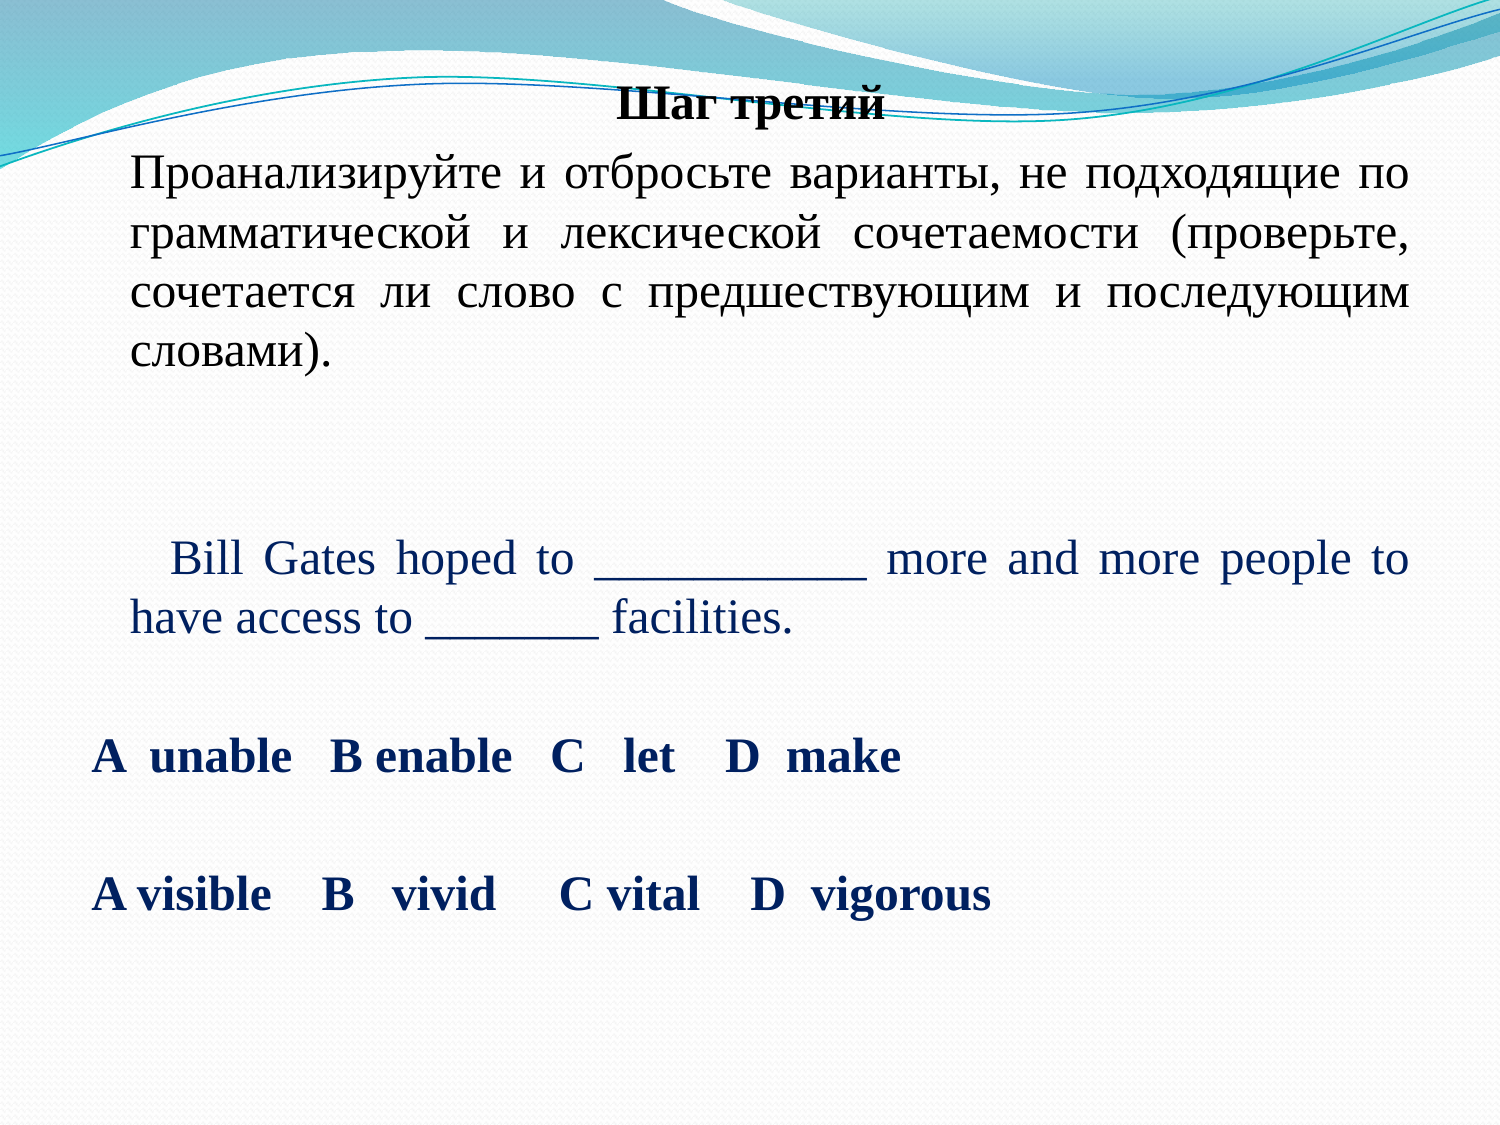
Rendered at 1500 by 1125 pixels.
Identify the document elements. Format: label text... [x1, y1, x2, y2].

list Шаг третий Проанализируйте и отбросьте варианты, не подходящие по грамматической и лексической сочетаемости (проверьте, сочетается ли слово с предшествующим и последующим словами). Bill Gates hoped to ___________ more and more people to have access to _______ facilities. A unable B enable C let D make A visible B vivid C vital D vigorous [76, 0, 1425, 1125]
